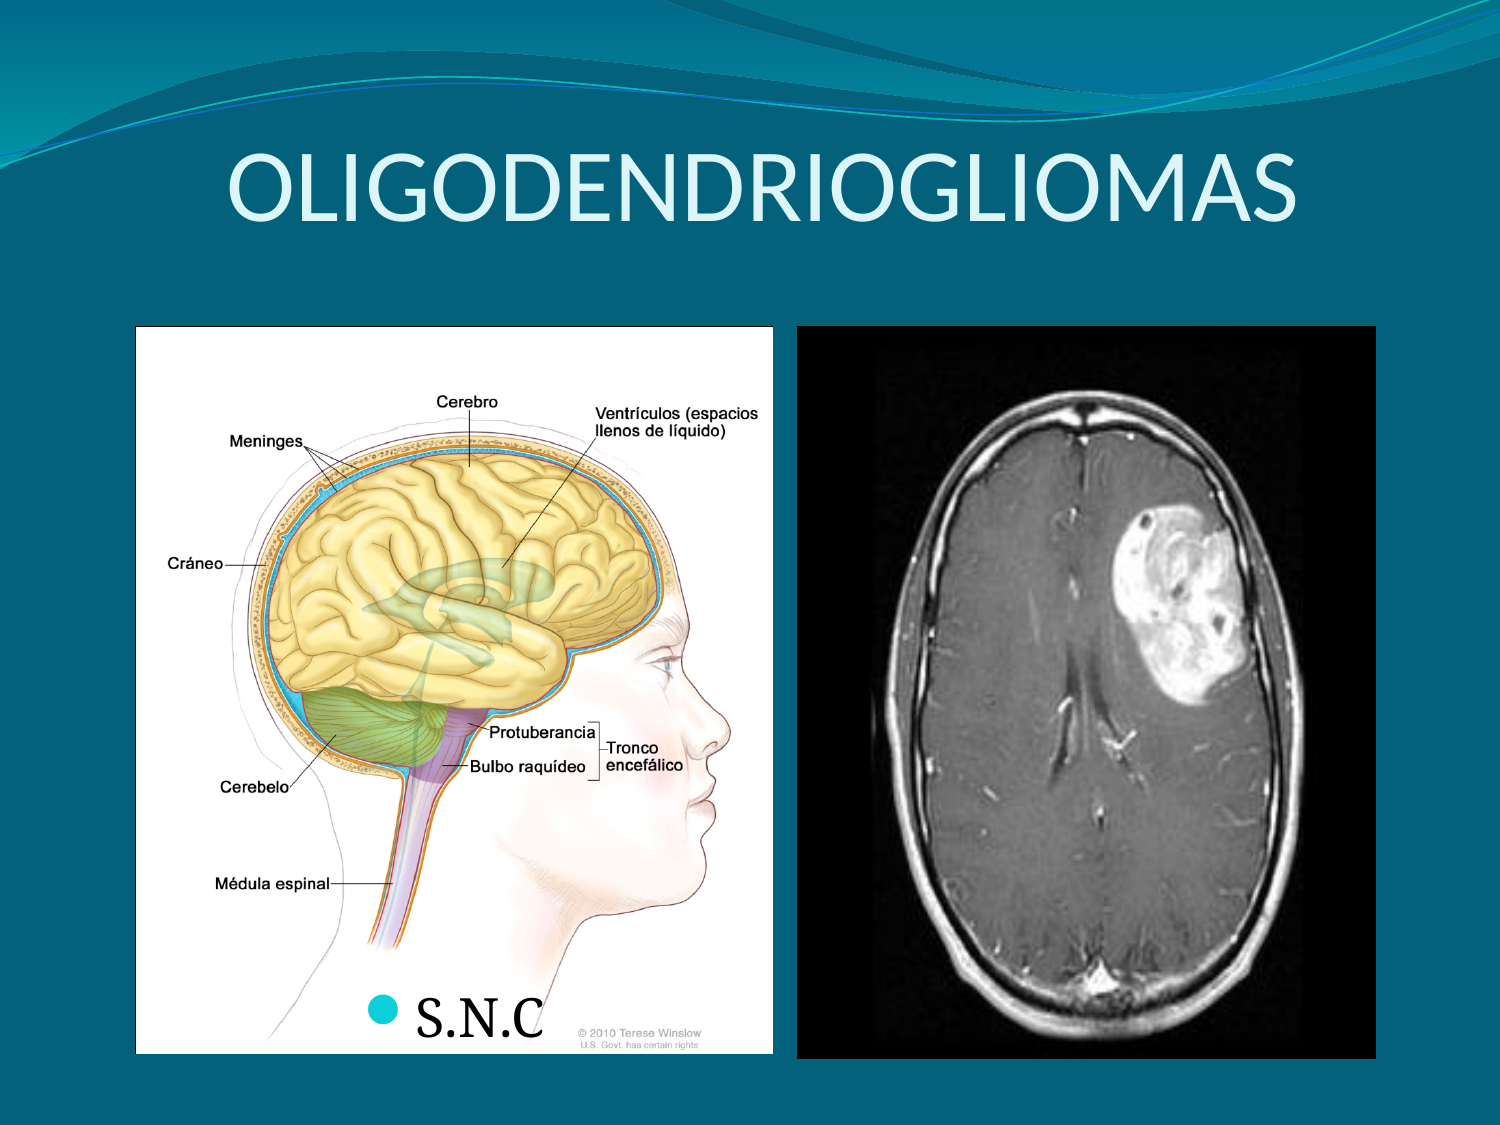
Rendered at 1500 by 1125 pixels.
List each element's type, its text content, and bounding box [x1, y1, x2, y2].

title OLIGODENDRIOGLIOMAS [88, 54, 1439, 243]
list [135, 325, 773, 1054]
picture [798, 327, 1375, 1058]
